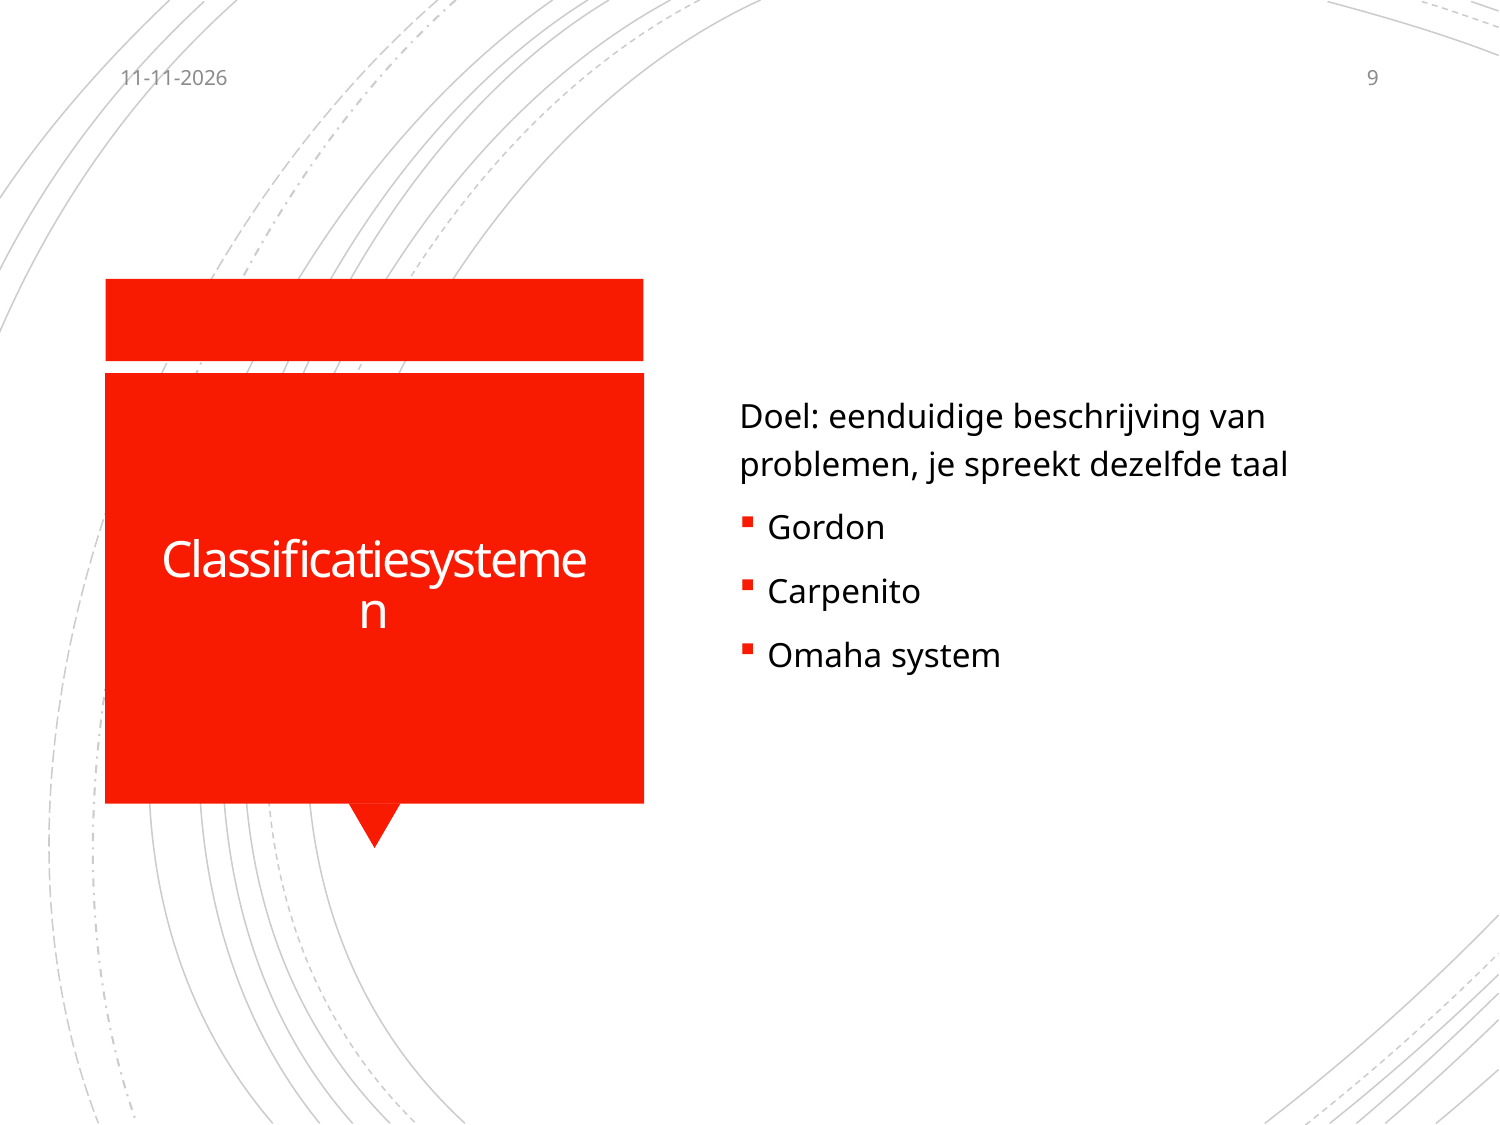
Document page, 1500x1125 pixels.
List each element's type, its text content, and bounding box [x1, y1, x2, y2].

footer [105, 1021, 1394, 1074]
slide_number 9 [1281, 52, 1394, 105]
title Classificatiesystemen [118, 385, 630, 790]
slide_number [105, 52, 555, 105]
list Doel: eenduidige beschrijving van problemen, je spreekt dezelfde taal Gordon Carpenito Omaha system [724, 131, 1396, 993]
